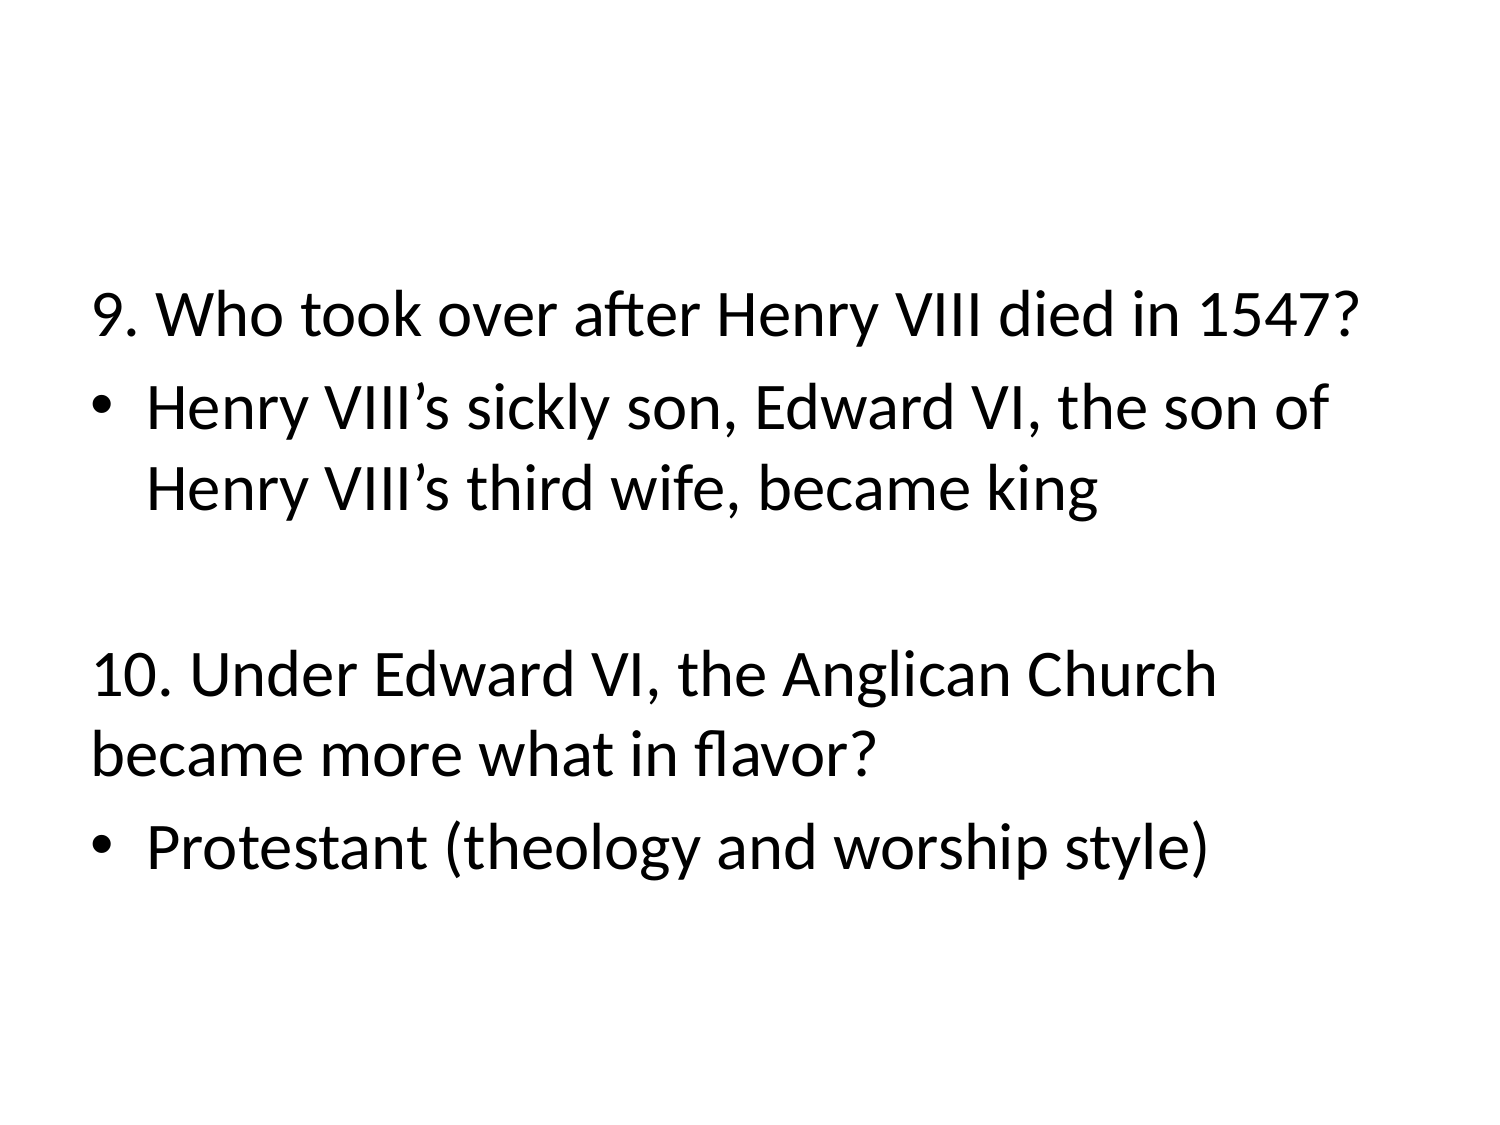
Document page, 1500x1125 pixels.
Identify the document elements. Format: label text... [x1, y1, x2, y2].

list 9. Who took over after Henry VIII died in 1547? Henry VIII’s sickly son, Edward VI, the son of Henry VIII’s third wife, became king 10. Under Edward VI, the Anglican Church became more what in flavor? Protestant (theology and worship style) [75, 262, 1425, 1005]
